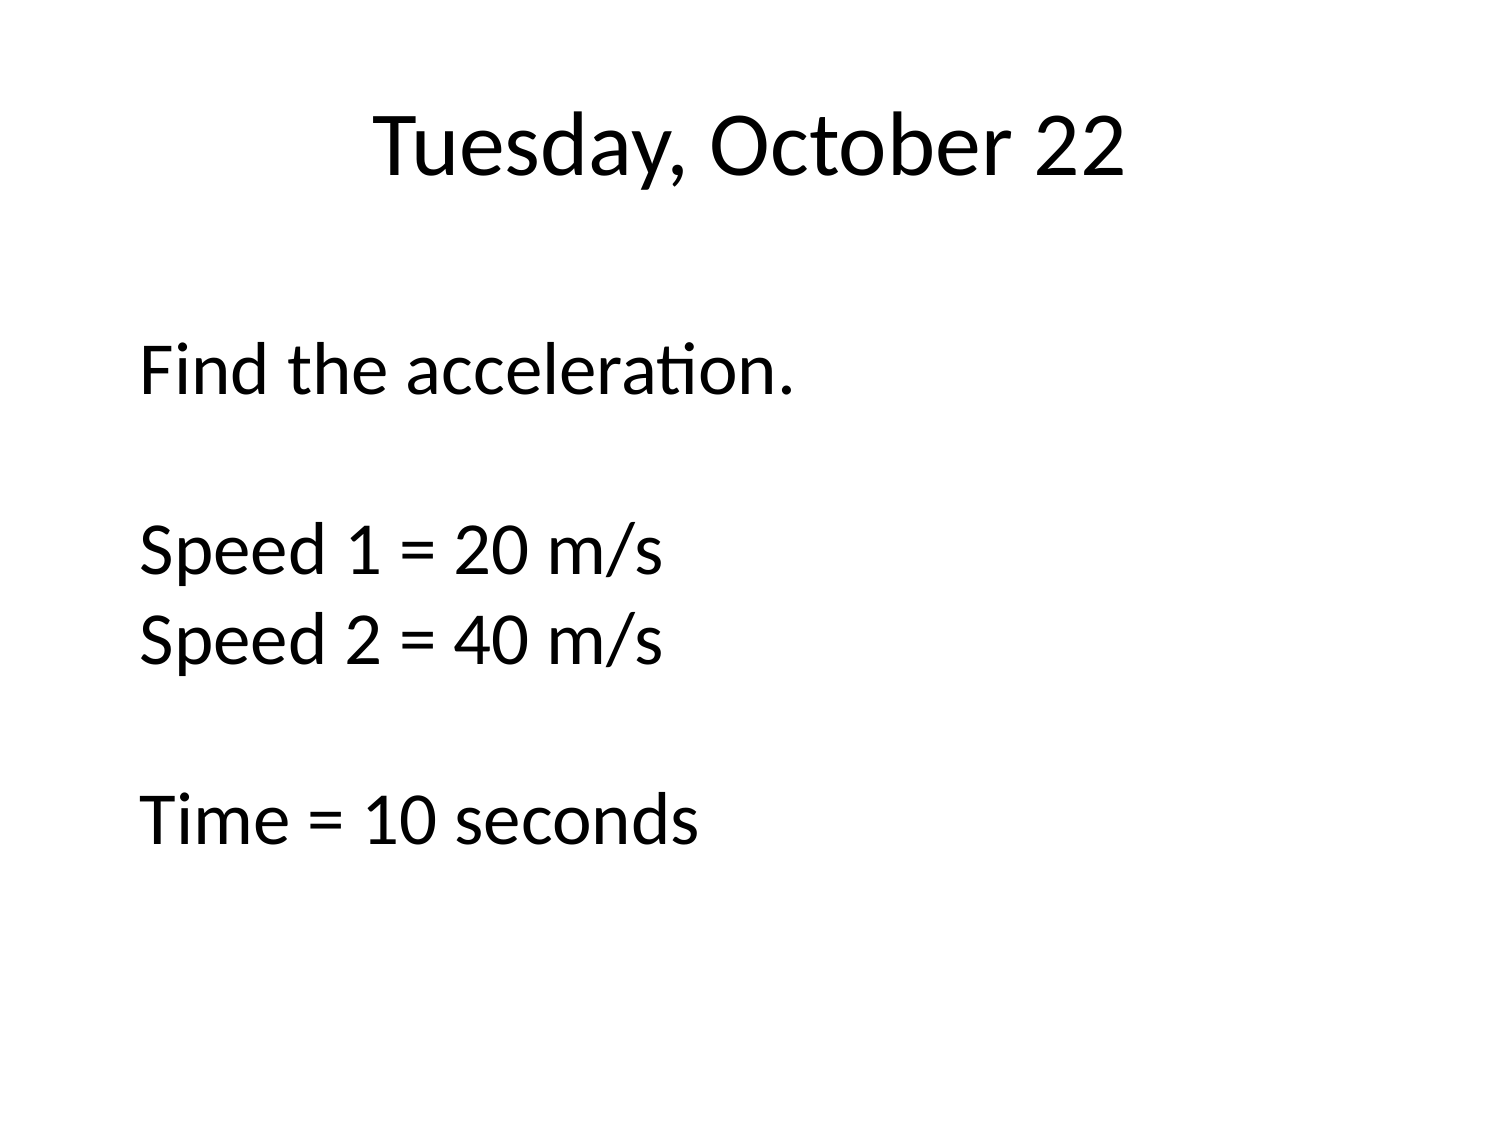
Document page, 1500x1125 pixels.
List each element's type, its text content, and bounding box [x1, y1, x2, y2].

title Tuesday, October 22 [75, 45, 1425, 233]
text_box Find the acceleration. Speed 1 = 20 m/s Speed 2 = 40 m/s Time = 10 seconds [125, 312, 1213, 868]
